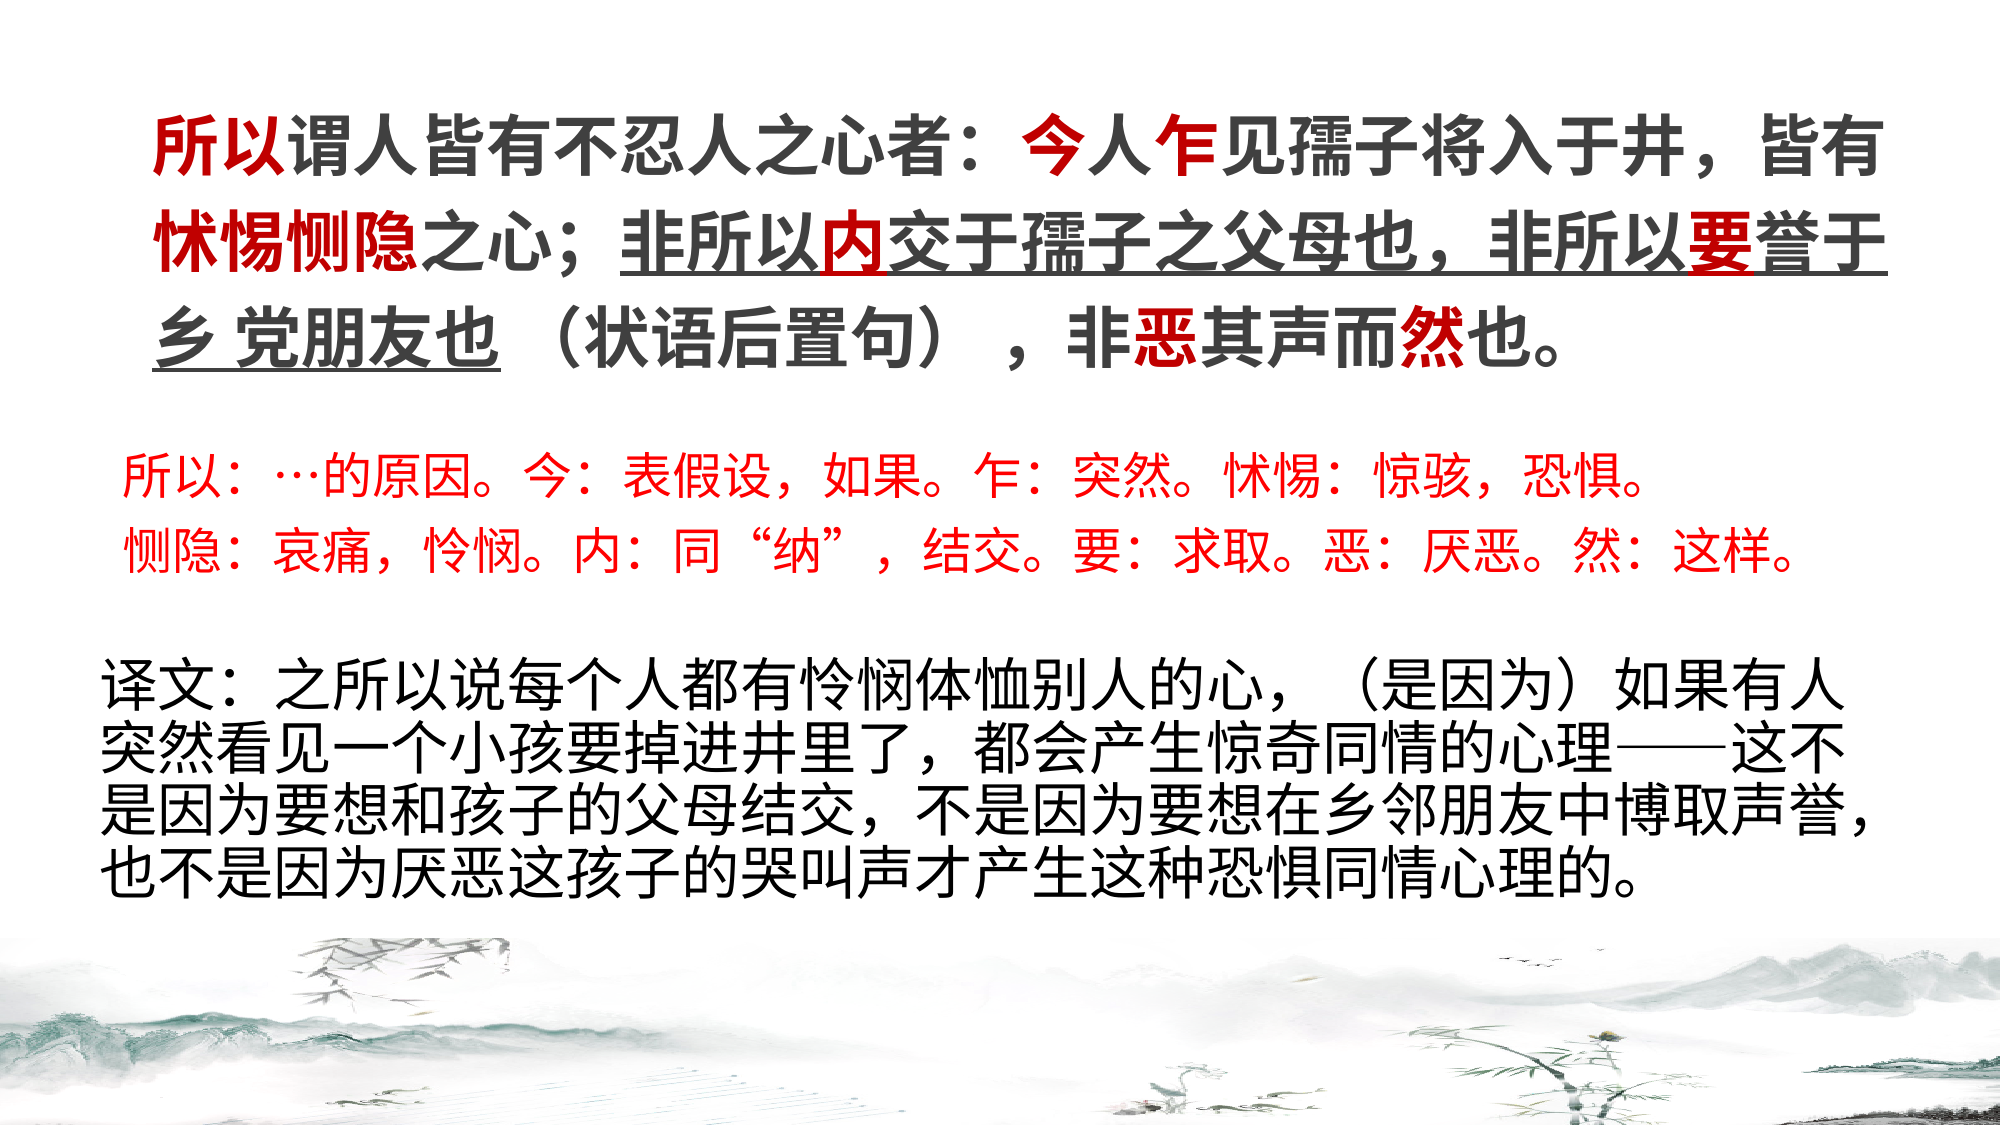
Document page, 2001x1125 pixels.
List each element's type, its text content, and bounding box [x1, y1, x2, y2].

text_box 所以：…的原因。今：表假设，如果。乍：突然。怵惕：惊骇，恐惧。 恻隐：哀痛，怜悯。内：同“纳”，结交。要：求取。恶：厌恶。然：这样。 [107, 443, 1807, 608]
picture [0, 938, 2000, 1125]
text_box 所以谓人皆有不忍人之心者：今人乍见孺子将入于井，皆有怵惕恻隐之心；非所以内交于孺子之父母也，非所以要誉于乡 党朋友也 （状语后置句） ，非恶其声而然也。 [137, 80, 1920, 398]
text_box 译文：之所以说每个人都有怜悯体恤别人的心，（是因为）如果有人突然看见一个小孩要掉进井里了，都会产生惊奇同情的心理——这不是因为要想和孩子的父母结交，不是因为要想在乡邻朋友中博取声誉，也不是因为厌恶这孩子的哭叫声才产生这种恐惧同情心理的。 [84, 648, 1920, 938]
